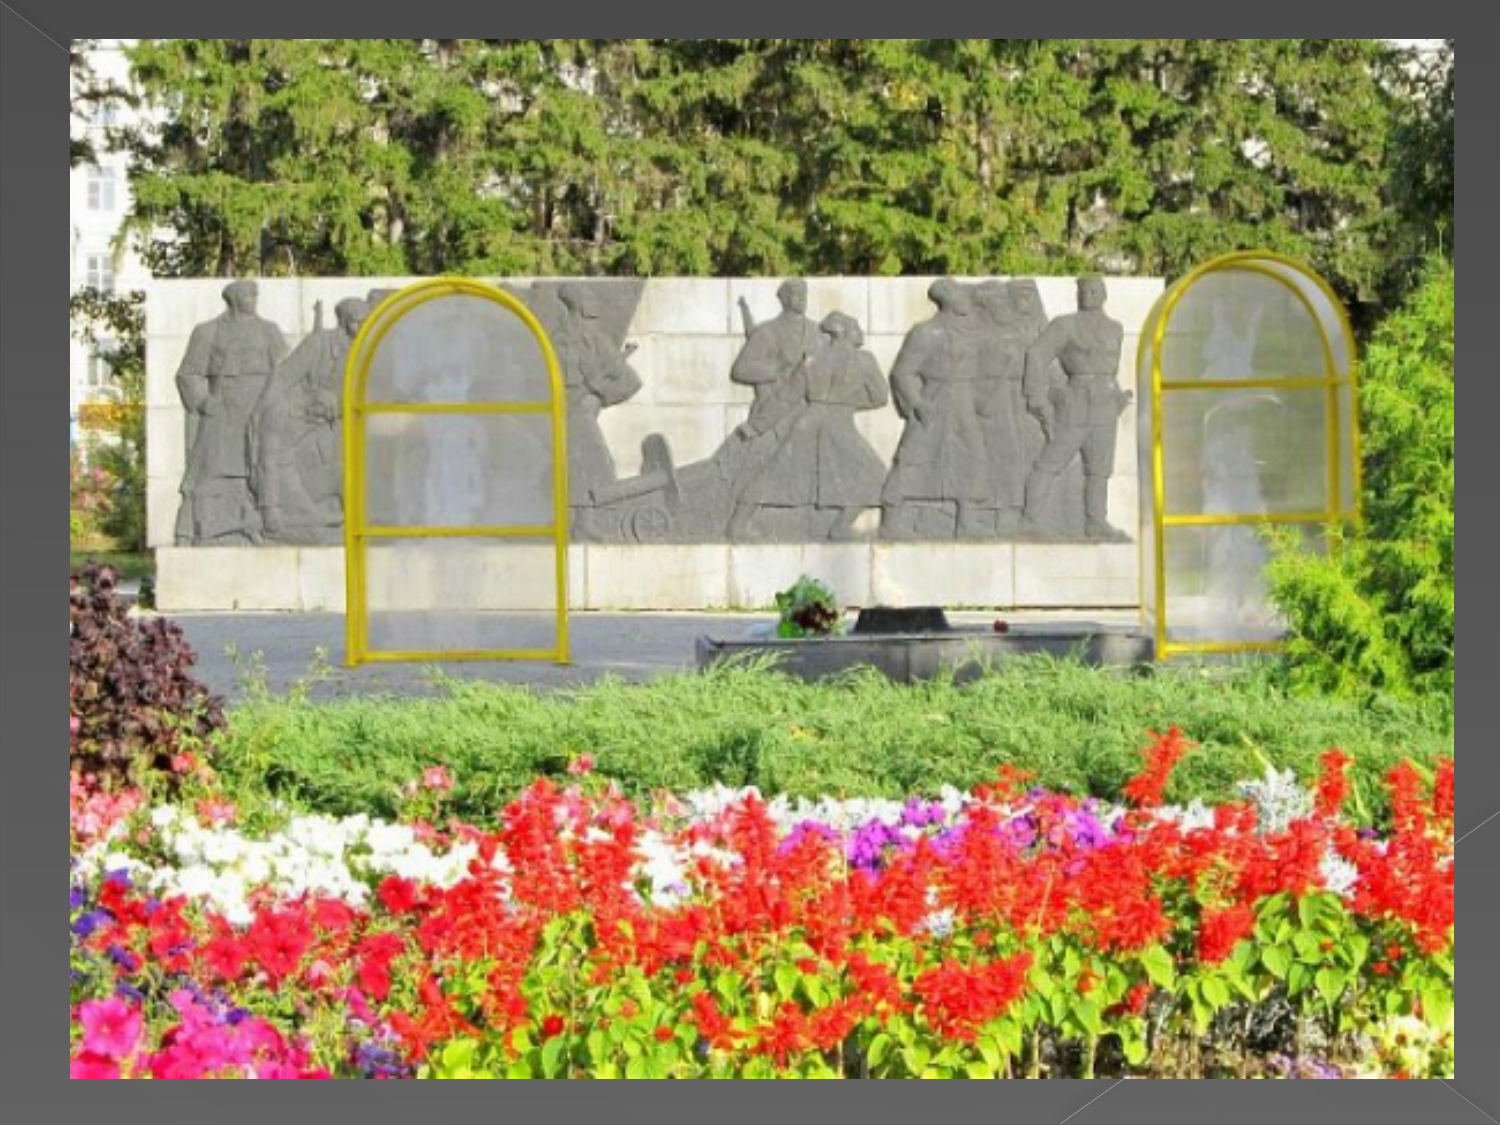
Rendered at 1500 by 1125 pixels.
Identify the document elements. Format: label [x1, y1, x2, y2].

list [70, 39, 1454, 1079]
